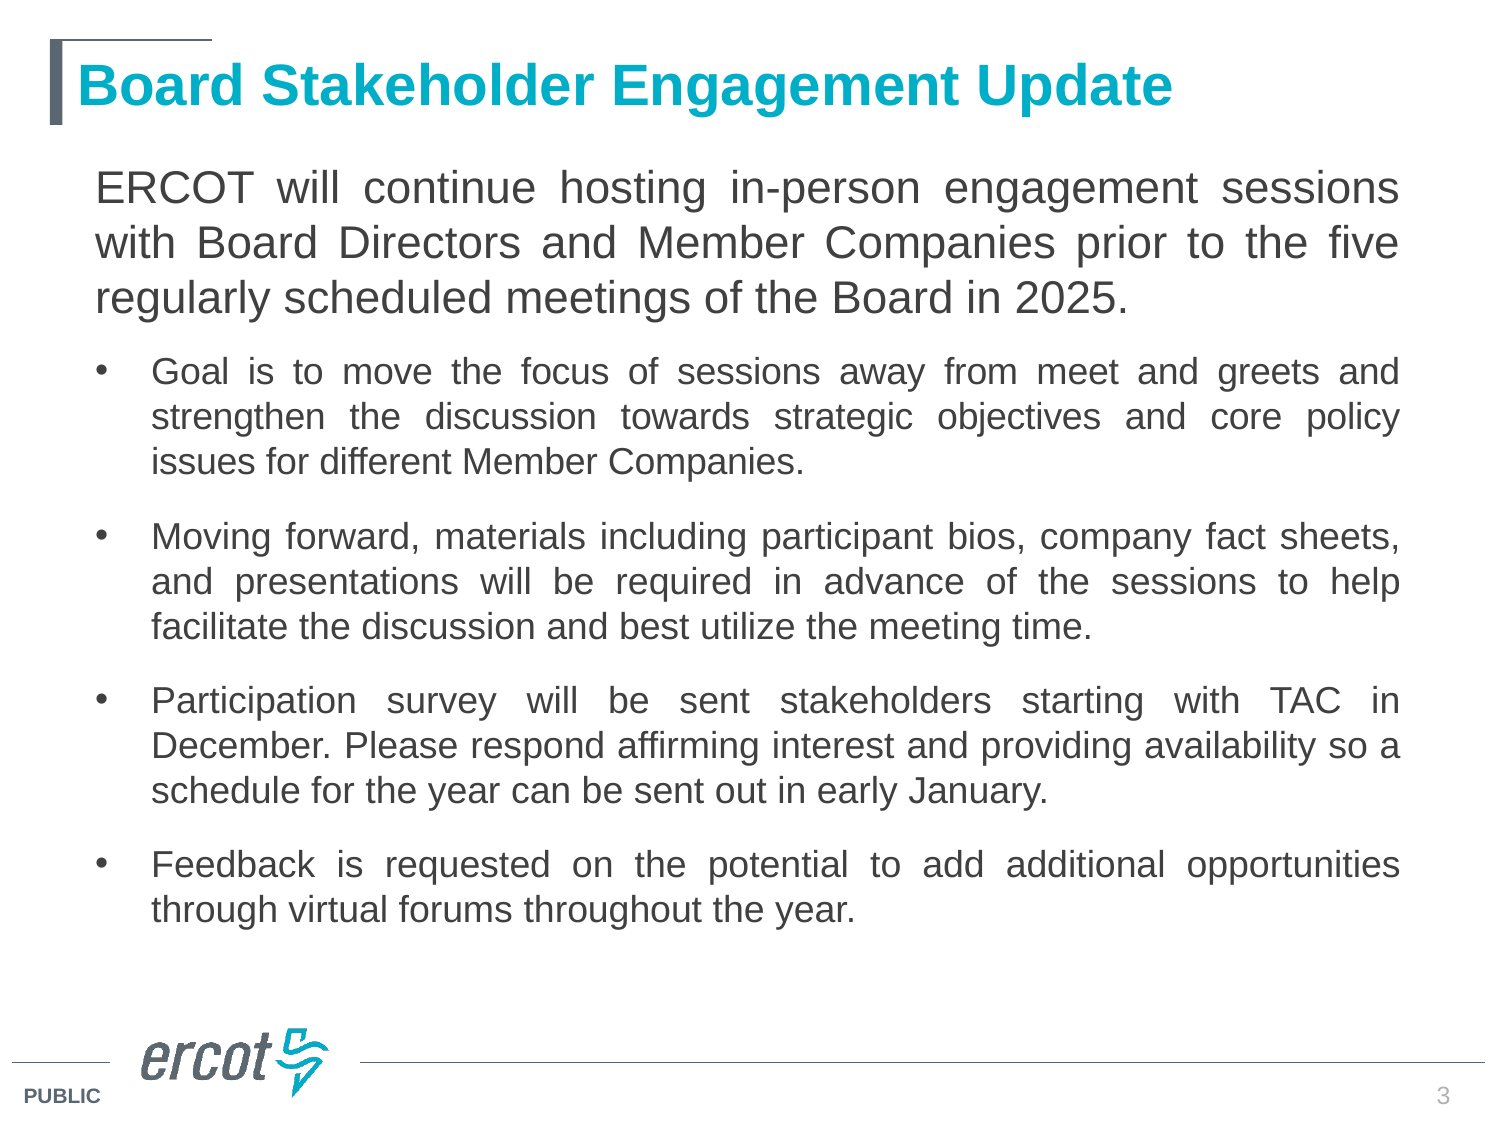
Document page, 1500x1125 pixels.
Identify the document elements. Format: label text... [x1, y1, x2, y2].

title Board Stakeholder Engagement Update [62, 39, 1450, 125]
text_box ERCOT will continue hosting in-person engagement sessions with Board Directors and Member Companies prior to the five regularly scheduled meetings of the Board in 2025. Goal is to move the focus of sessions away from meet and greets and strengthen the discussion towards strategic objectives and core policy issues for different Member Companies. Moving forward, materials including participant bios, company fact sheets, and presentations will be required in advance of the sessions to help facilitate the discussion and best utilize the meeting time. Participation survey will be sent stakeholders starting with TAC in December. Please respond affirming interest and providing availability so a schedule for the year can be sent out in early January. Feedback is requested on the potential to add additional opportunities through virtual forums throughout the year. [49, 112, 1446, 1119]
slide_number 3 [1400, 1076, 1488, 1113]
